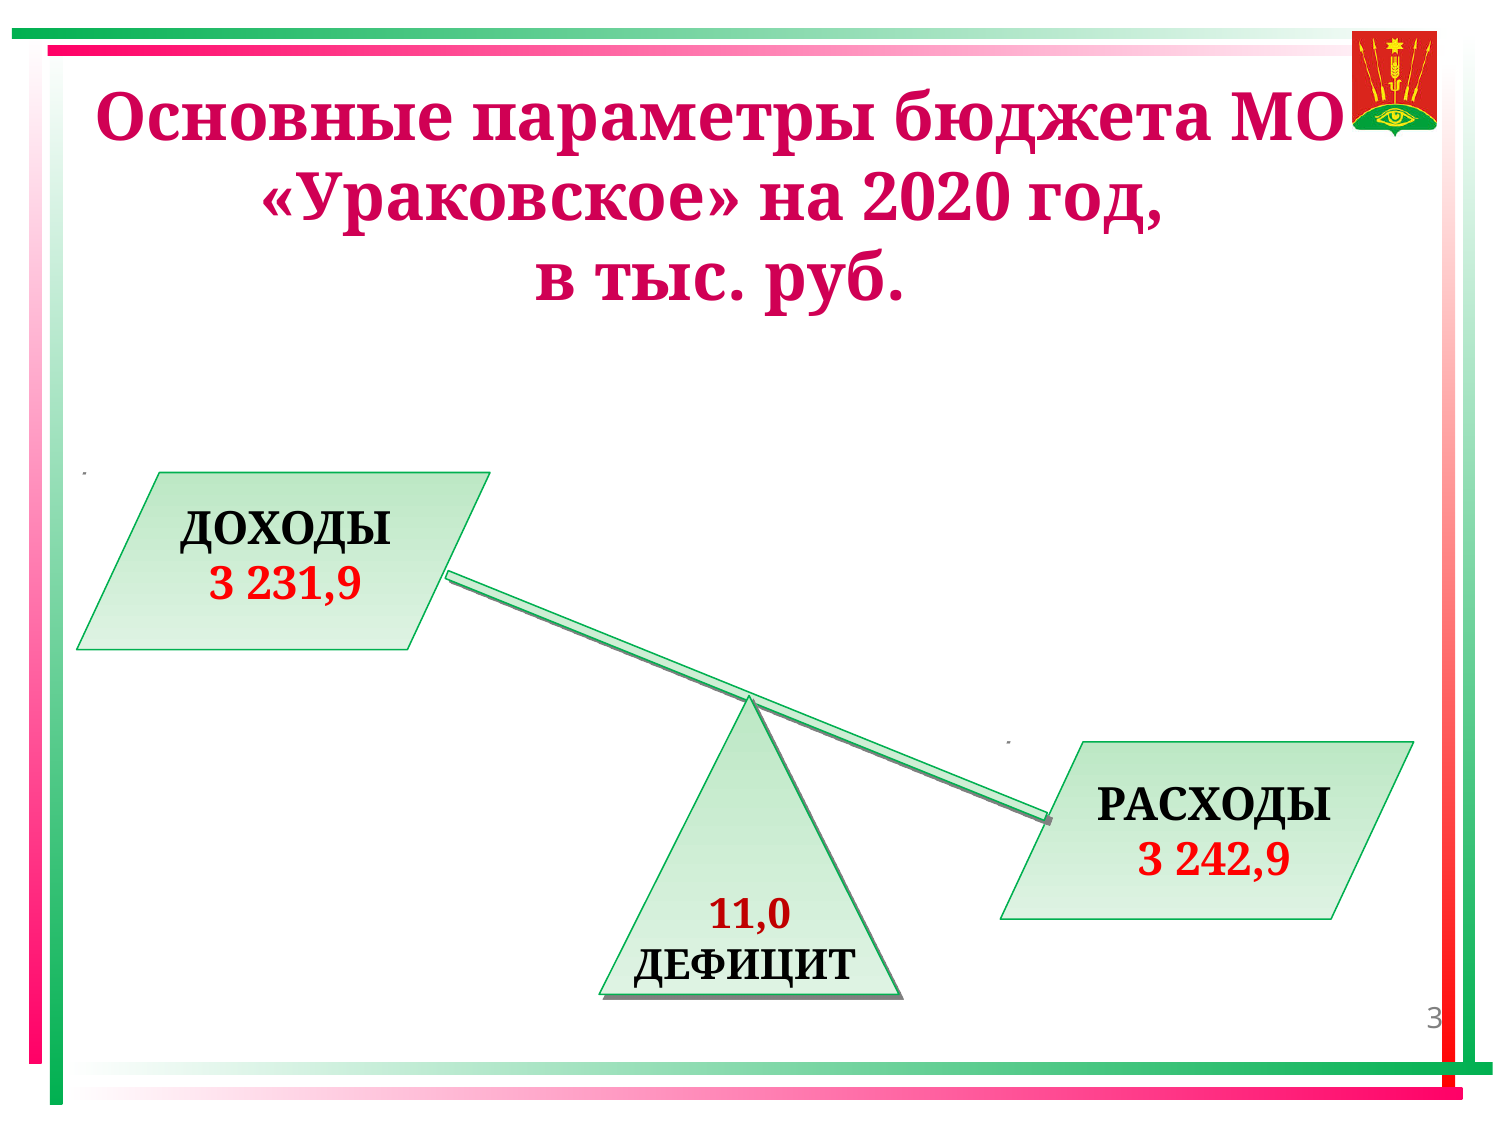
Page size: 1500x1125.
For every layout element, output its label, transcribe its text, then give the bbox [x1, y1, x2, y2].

text_box 11,0 ДЕФИЦИТ [601, 879, 899, 995]
text_box [445, 570, 1048, 821]
picture [1352, 31, 1437, 138]
title Основные параметры бюджета МО «Ураковское» на 2020 год, в тыс. руб. [64, 66, 1378, 204]
text_box ДОХОДЫ 3 231,9 [138, 491, 434, 617]
text_box [76, 518, 423, 650]
text_box РАСХОДЫ 3 242,9 [1066, 766, 1362, 892]
text_box [1000, 778, 1344, 920]
text_box [1071, 741, 1414, 853]
text_box [150, 472, 491, 593]
text_box [657, 695, 842, 879]
slide_number 3 [1411, 999, 1483, 1048]
